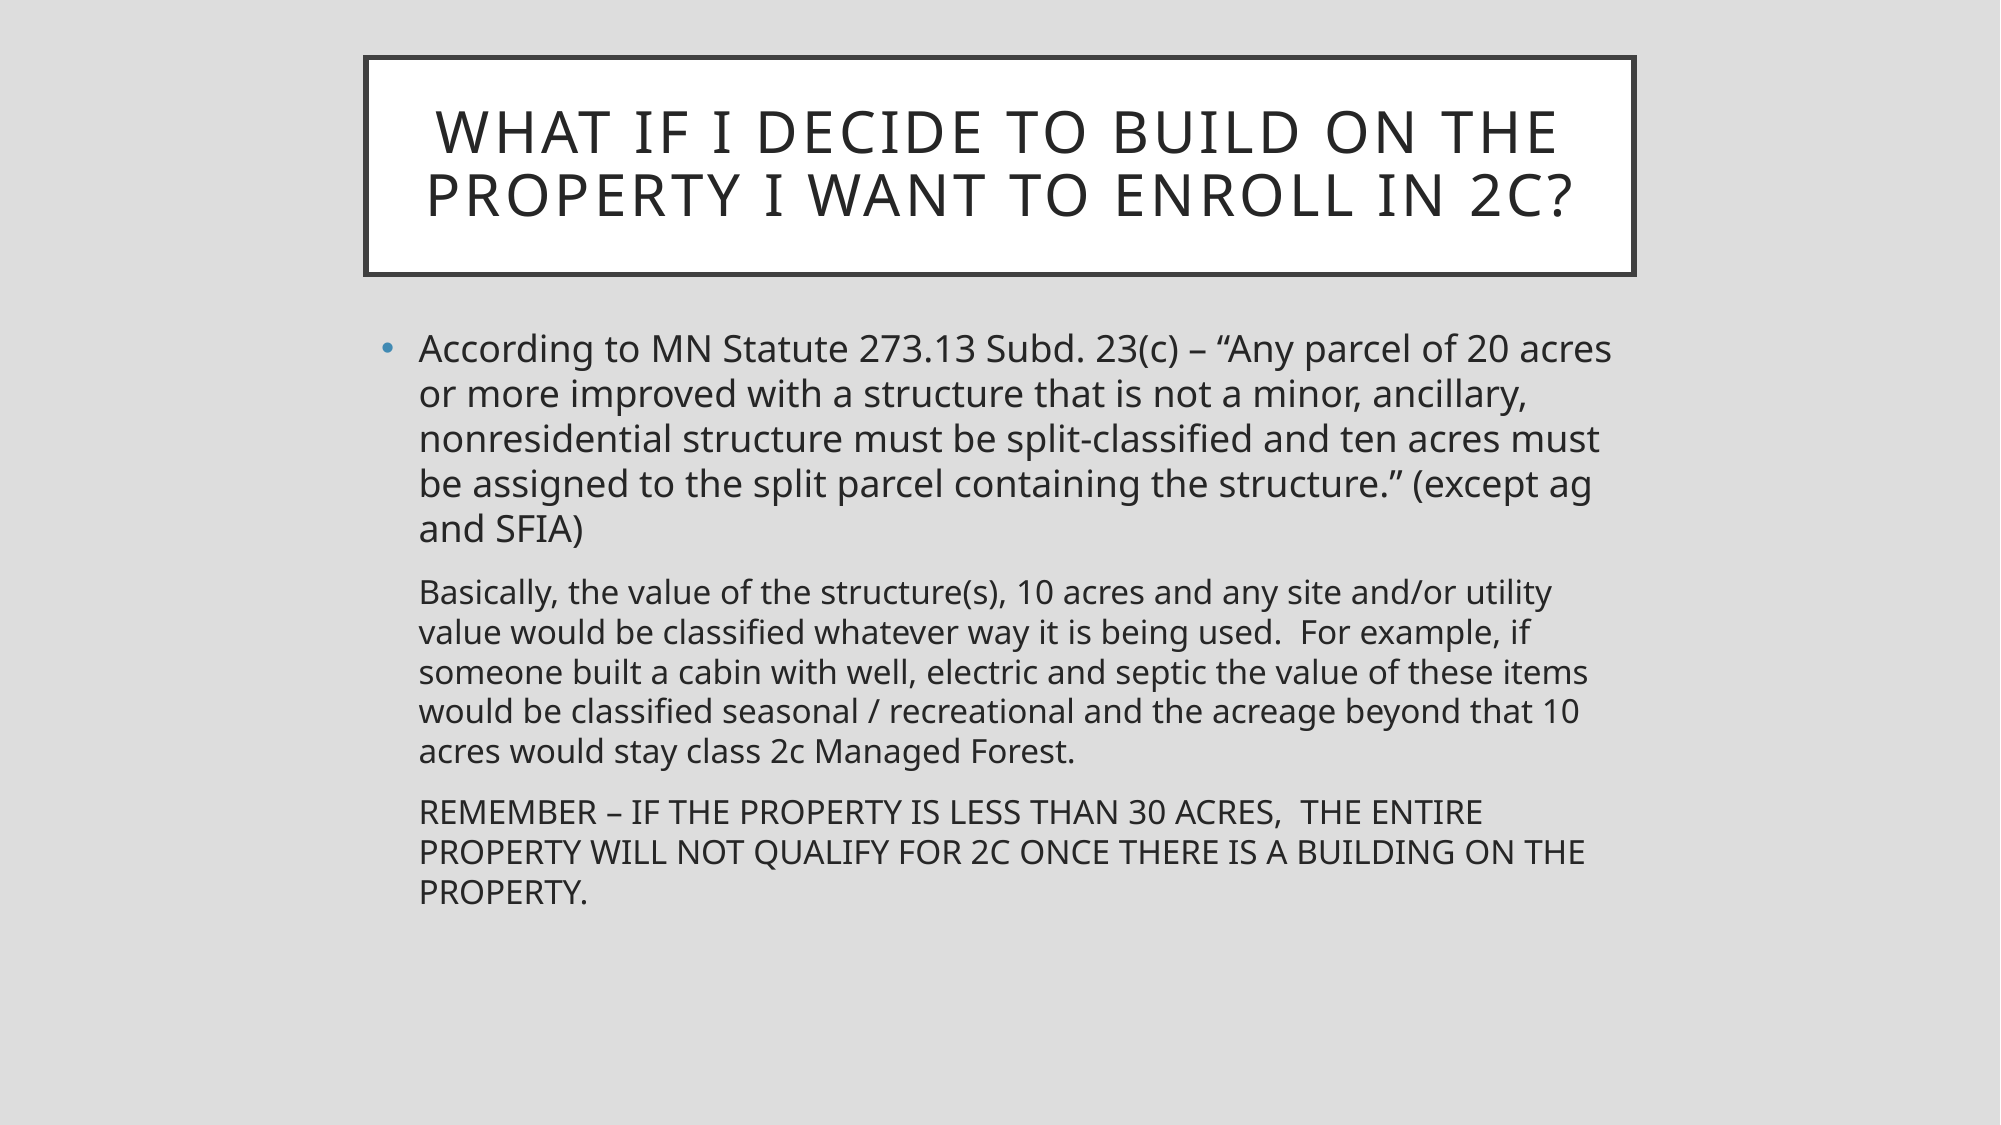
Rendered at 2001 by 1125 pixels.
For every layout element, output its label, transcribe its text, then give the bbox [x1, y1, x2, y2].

list According to MN Statute 273.13 Subd. 23(c) – “Any parcel of 20 acres or more improved with a structure that is not a minor, ancillary, nonresidential structure must be split-classified and ten acres must be assigned to the split parcel containing the structure.” (except ag and SFIA) Basically, the value of the structure(s), 10 acres and any site and/or utility value would be classified whatever way it is being used. For example, if someone built a cabin with well, electric and septic the value of these items would be classified seasonal / recreational and the acreage beyond that 10 acres would stay class 2c Managed Forest. REMEMBER – IF THE PROPERTY IS LESS THAN 30 ACRES, THE ENTIRE PROPERTY WILL NOT QUALIFY FOR 2C ONCE THERE IS A BUILDING ON THE PROPERTY. [366, 317, 1634, 1050]
title What if I decide to build on the property I want to enroll in 2c? [363, 55, 1637, 277]
